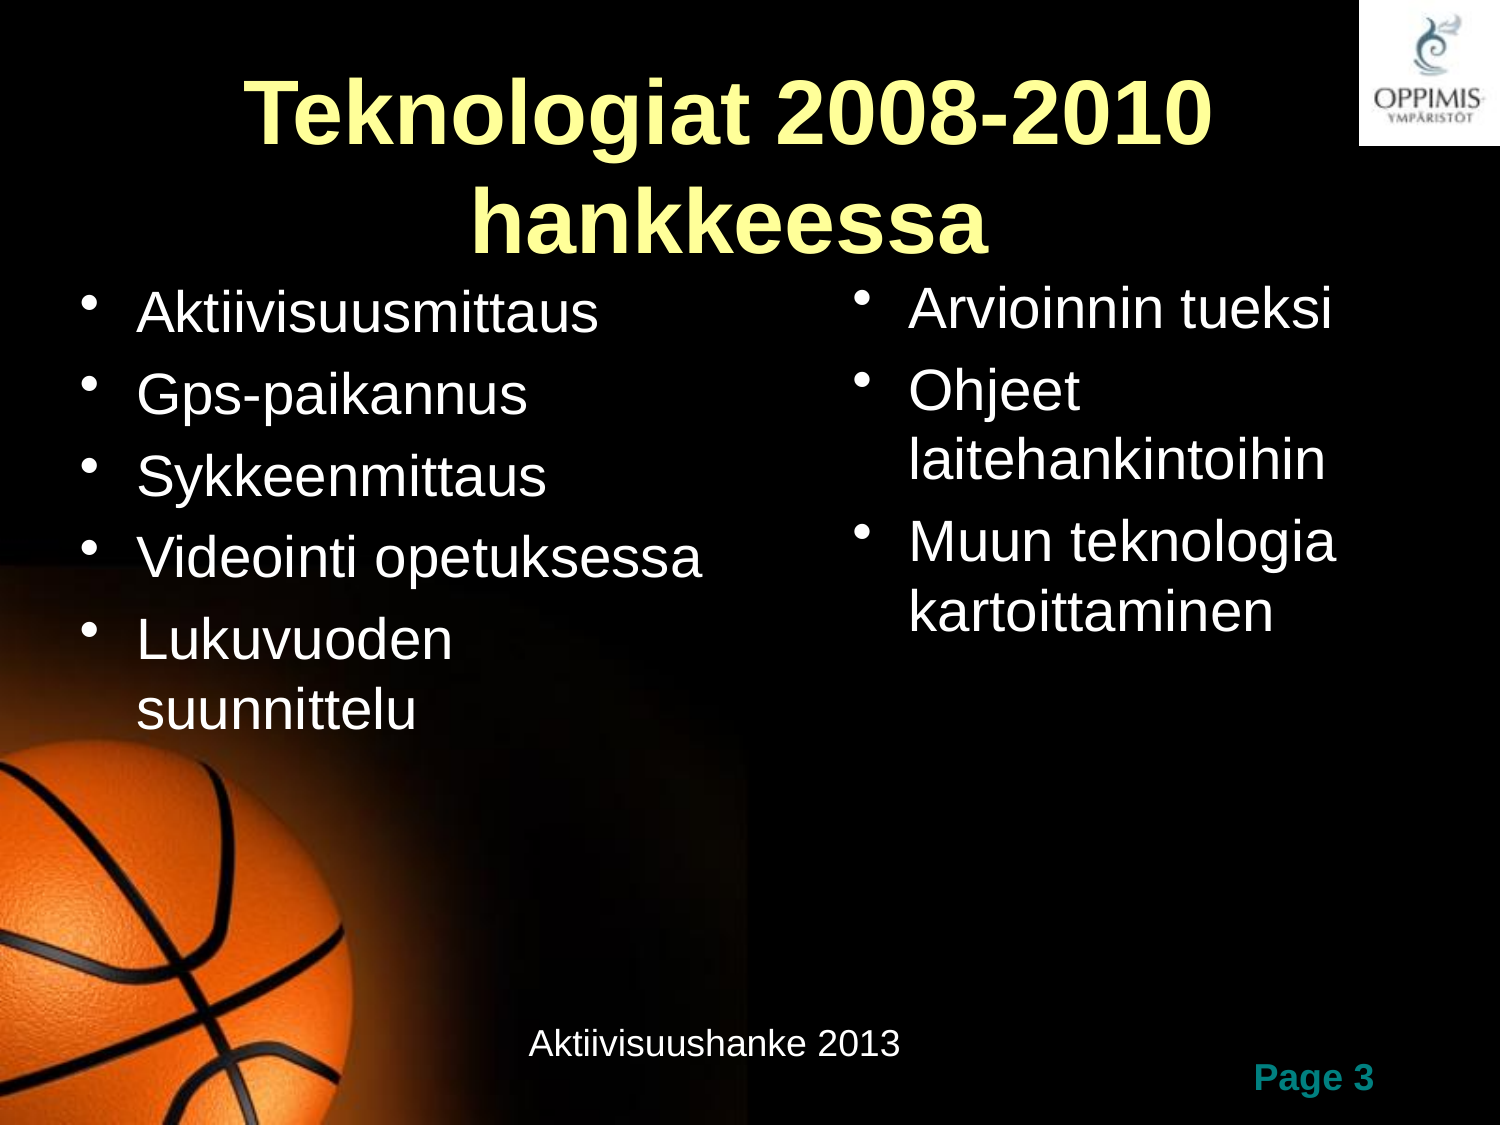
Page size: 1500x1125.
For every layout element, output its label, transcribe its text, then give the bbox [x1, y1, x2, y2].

list Aktiivisuusmittaus Gps-paikannus Sykkeenmittaus Videointi opetuksessa Lukuvuoden suunnittelu [64, 267, 728, 1005]
footer Aktiivisuushanke 2013 [513, 1011, 989, 1072]
title Teknologiat 2008-2010 hankkeessa [0, 45, 1459, 233]
list Arvioinnin tueksi Ohjeet laitehankintoihin Muun teknologia kartoittaminen [837, 262, 1500, 1000]
picture [0, 0, 1500, 1125]
